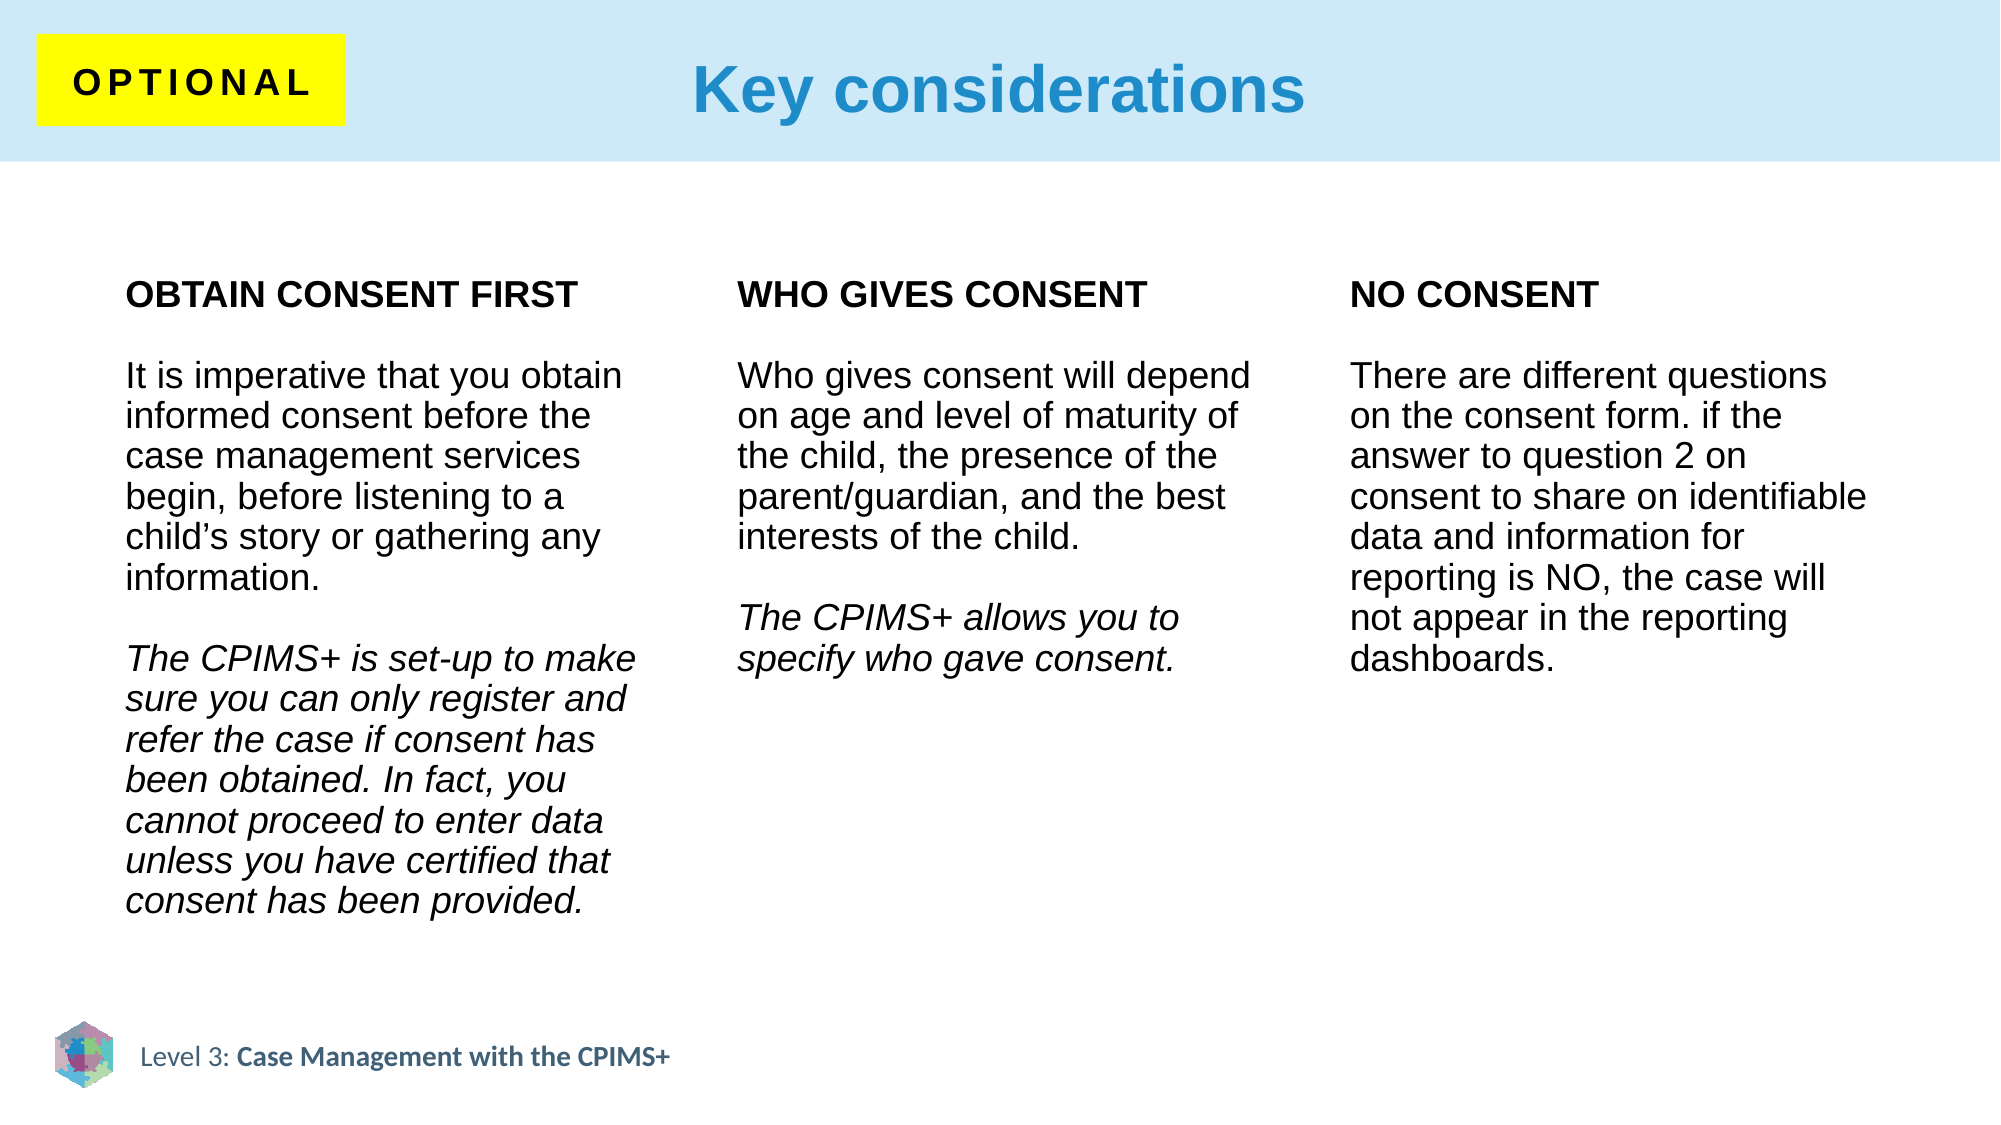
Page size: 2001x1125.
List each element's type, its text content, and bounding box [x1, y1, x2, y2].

text_box WHO GIVES CONSENT Who gives consent will depend on age and level of maturity of the child, the presence of the parent/guardian, and the best interests of the child. The CPIMS+ allows you to specify who gave consent. [722, 267, 1277, 687]
picture [55, 1021, 113, 1088]
title Key considerations [137, 19, 1863, 163]
text_box NO CONSENT There are different questions on the consent form. if the answer to question 2 on consent to share on identifiable data and information for reporting is NO, the case will not appear in the reporting dashboards. [1335, 267, 1890, 687]
text_box OPTIONAL [36, 33, 347, 127]
text_box OBTAIN CONSENT FIRST It is imperative that you obtain informed consent before the case management services begin, before listening to a child’s story or gathering any information. The CPIMS+ is set-up to make sure you can only register and refer the case if consent has been obtained. In fact, you cannot proceed to enter data unless you have certified that consent has been provided. [110, 267, 665, 930]
